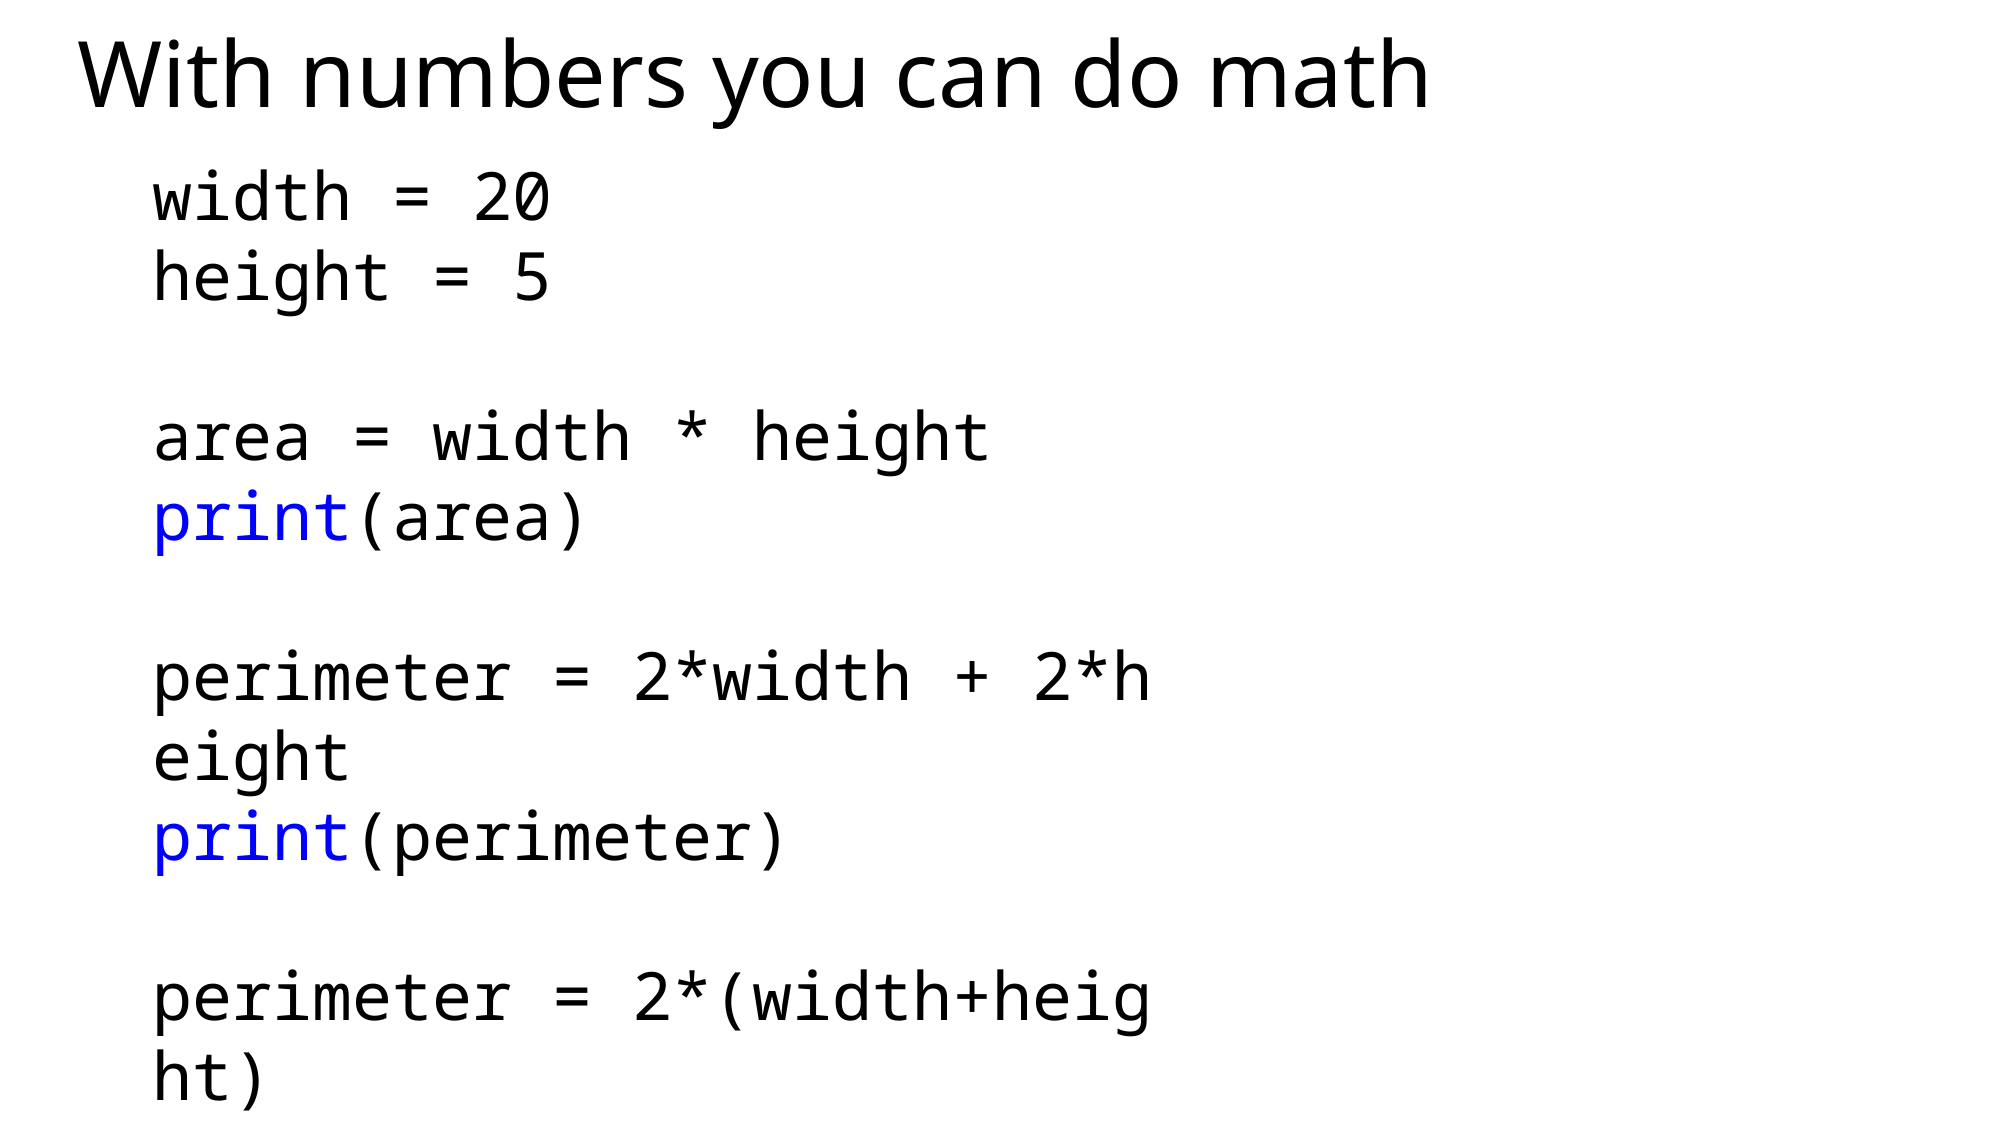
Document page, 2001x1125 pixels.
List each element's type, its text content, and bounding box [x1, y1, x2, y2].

title With numbers you can do math [62, 29, 1953, 205]
list width = 20 height = 5 area = width * height print(area) perimeter = 2*width + 2*height print(perimeter) perimeter = 2*(width+height) print(perimeter) [137, 146, 1171, 1125]
